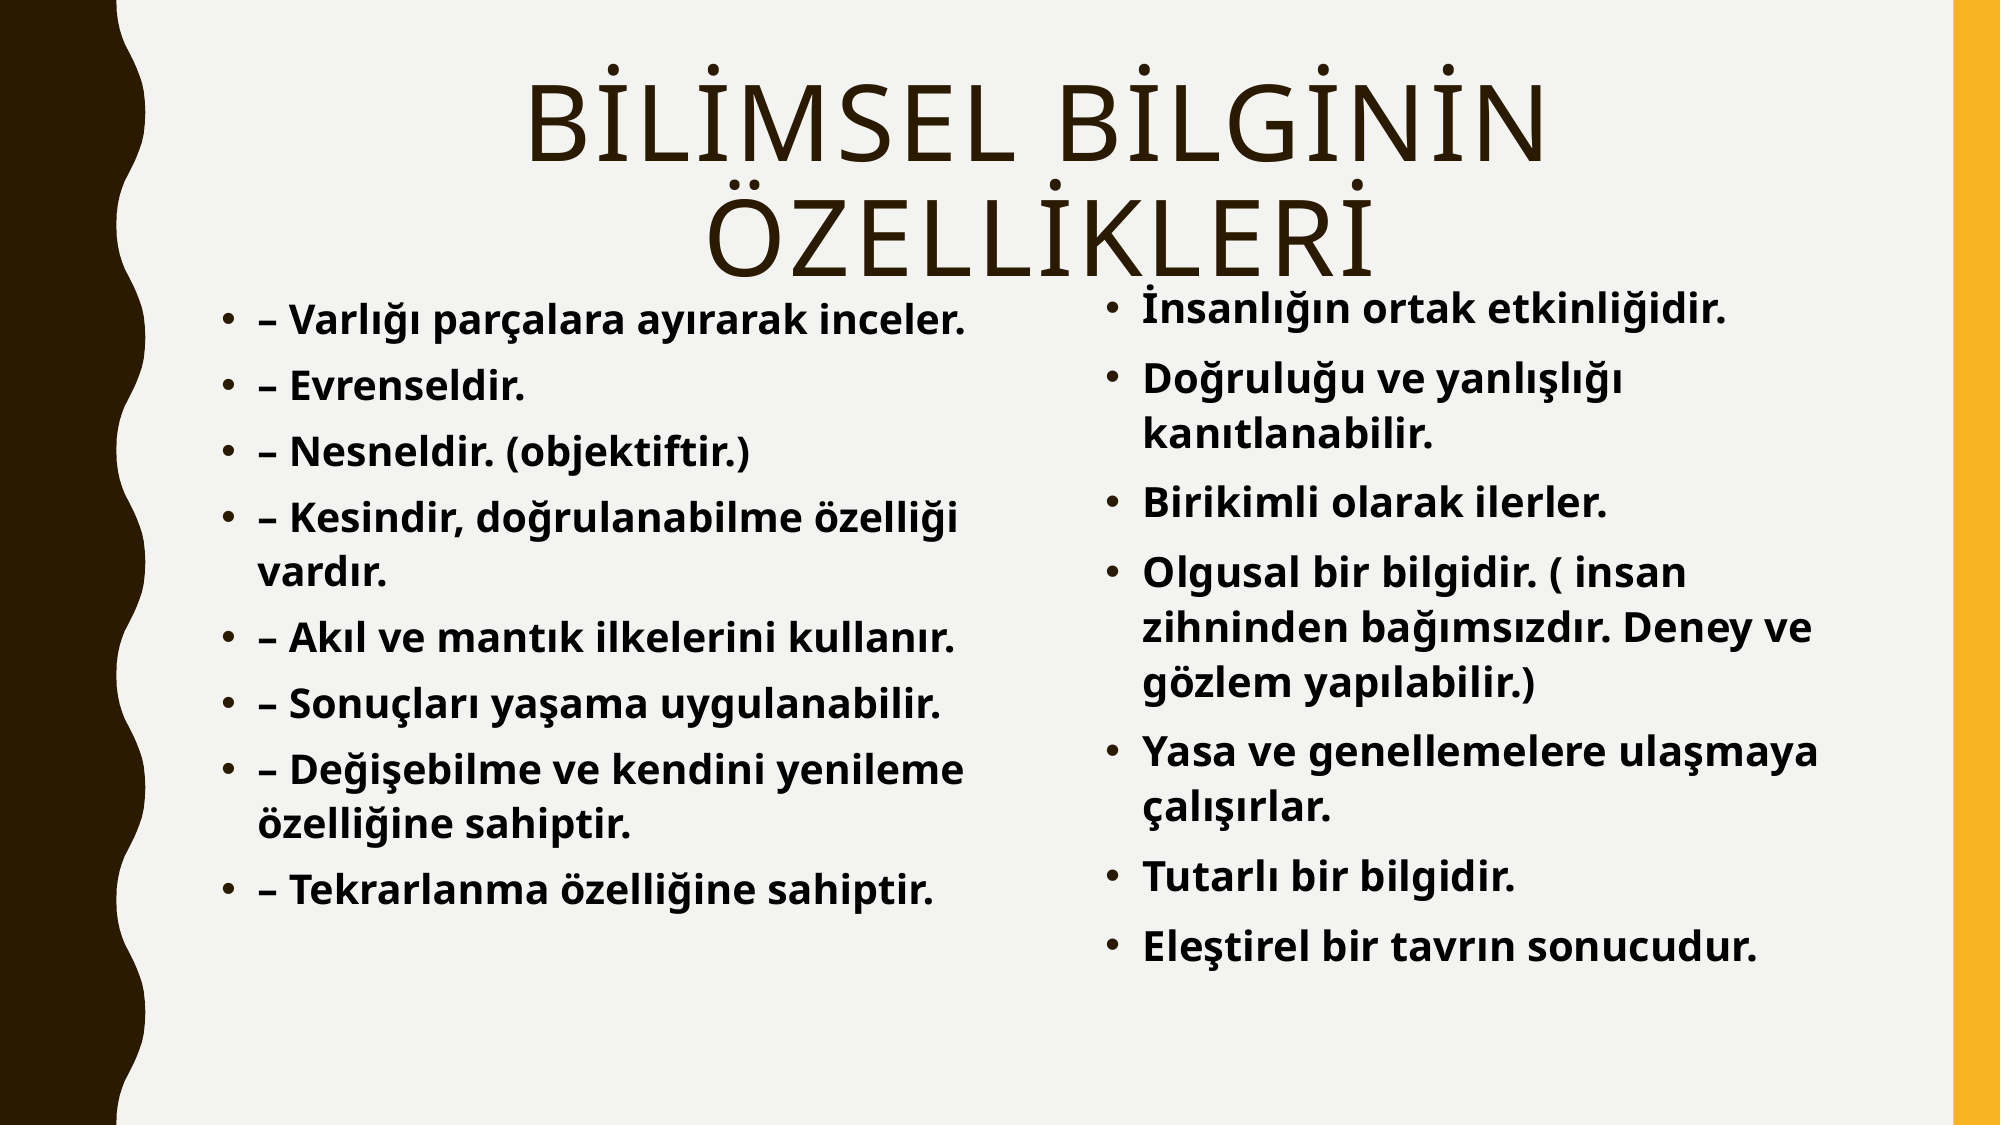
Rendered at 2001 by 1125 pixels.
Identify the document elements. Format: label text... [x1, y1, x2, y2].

list İnsanlığın ortak etkinliğidir. Doğruluğu ve yanlışlığı kanıtlanabilir. Birikimli olarak ilerler. Olgusal bir bilgidir. ( insan zihninden bağımsızdır. Deney ve gözlem yapılabilir.) Yasa ve genellemelere ulaşmaya çalışırlar. Tutarlı bir bilgidir. Eleştirel bir tavrın sonucudur. [1090, 269, 1878, 969]
list – Varlığı parçalara ayırarak inceler. – Evrenseldir. – Nesneldir. (objektiftir.) – Kesindir, doğrulanabilme özelliği vardır. – Akıl ve mantık ilkelerini kullanır. – Sonuçları yaşama uygulanabilir. – Değişebilme ve kendini yenileme özelliğine sahiptir. – Tekrarlanma özelliğine sahiptir. [206, 281, 994, 969]
title Bilimsel bilginin özellikleri [205, 62, 1875, 308]
